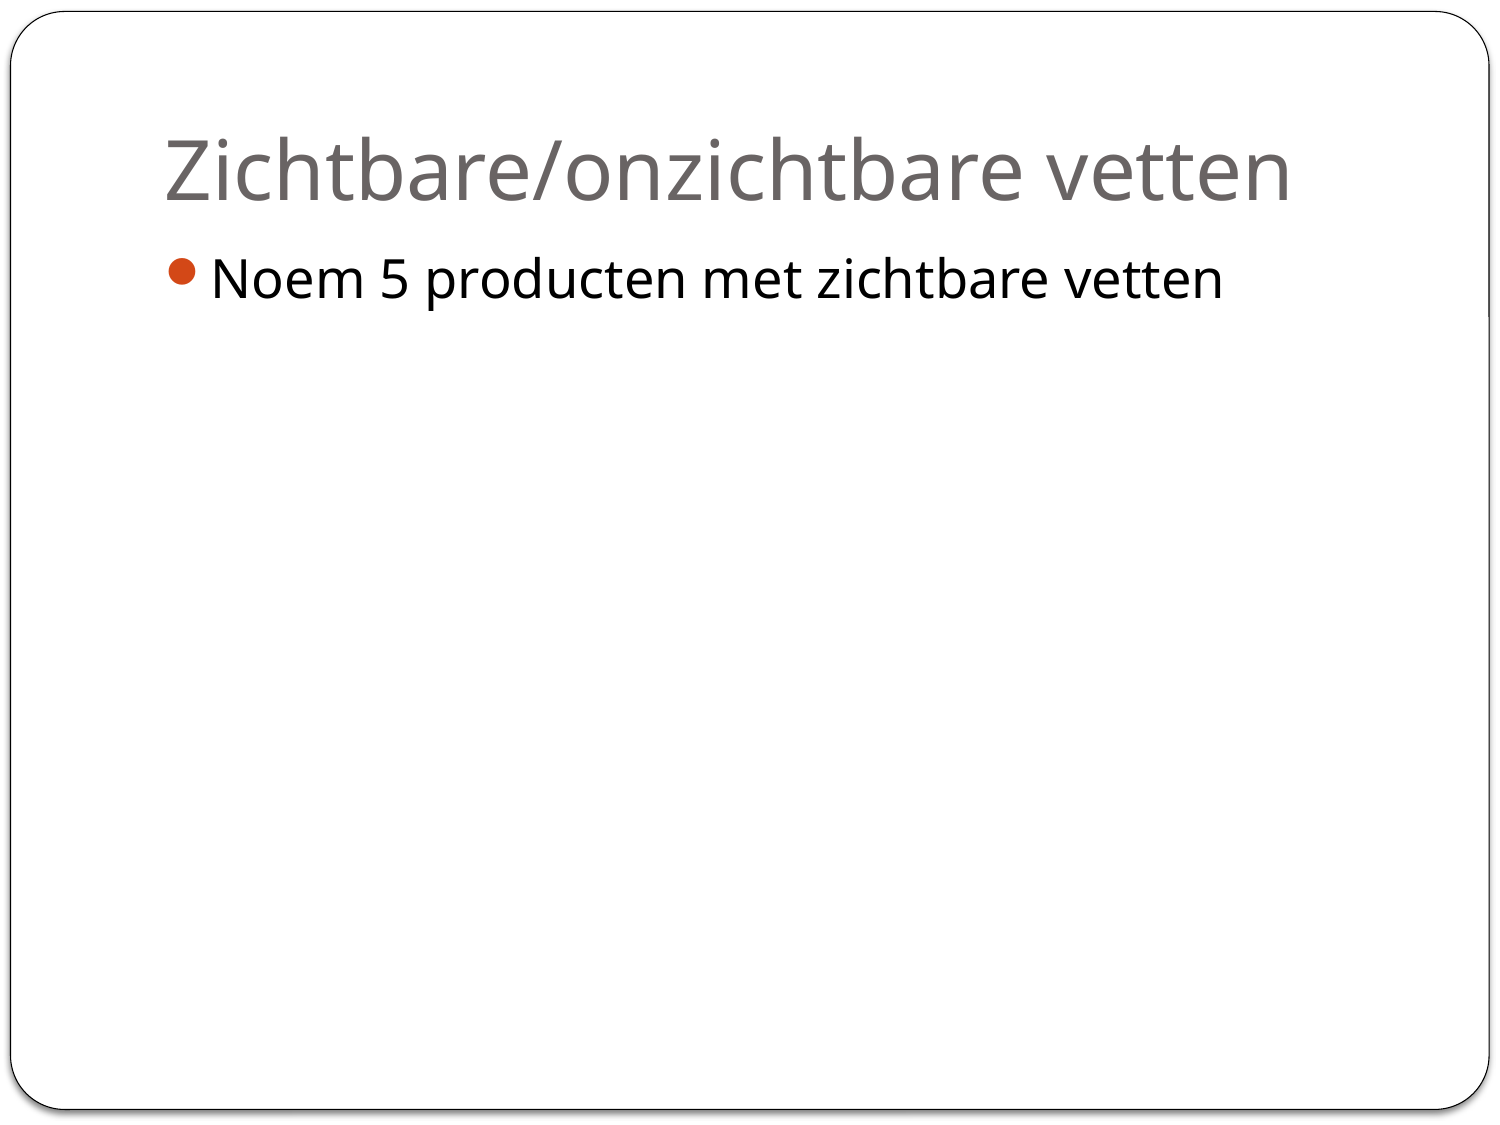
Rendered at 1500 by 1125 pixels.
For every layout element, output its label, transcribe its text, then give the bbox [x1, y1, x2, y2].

title Zichtbare/onzichtbare vetten [150, 45, 1425, 233]
list Noem 5 producten met zichtbare vetten [150, 237, 1425, 988]
